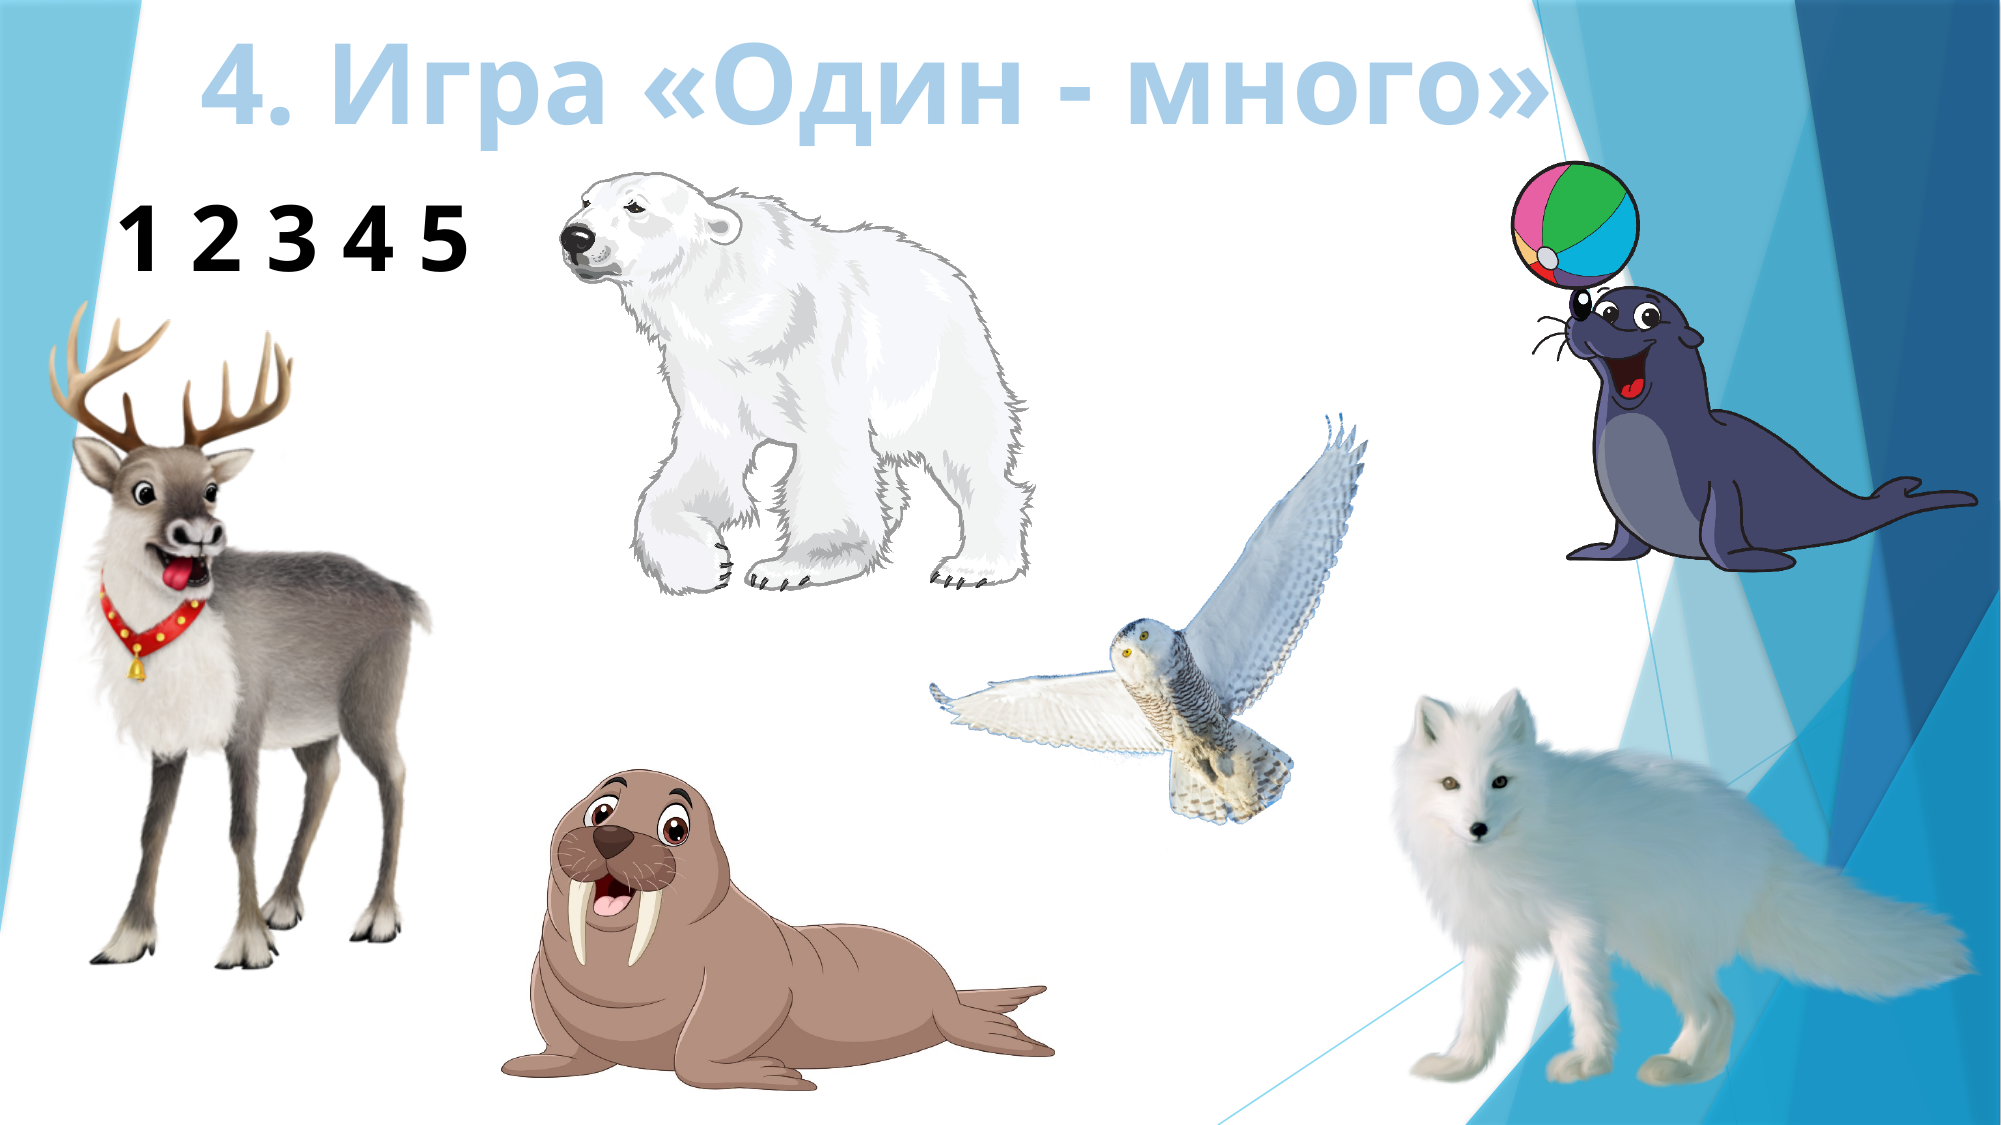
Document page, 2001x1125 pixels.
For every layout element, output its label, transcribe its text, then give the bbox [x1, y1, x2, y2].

picture [10, 287, 454, 993]
title 4. Игра «Один - много» [54, 0, 1570, 155]
subtitle 1 2 3 4 5 [10, 172, 487, 353]
picture [1503, 153, 1988, 581]
picture [501, 171, 1988, 1092]
